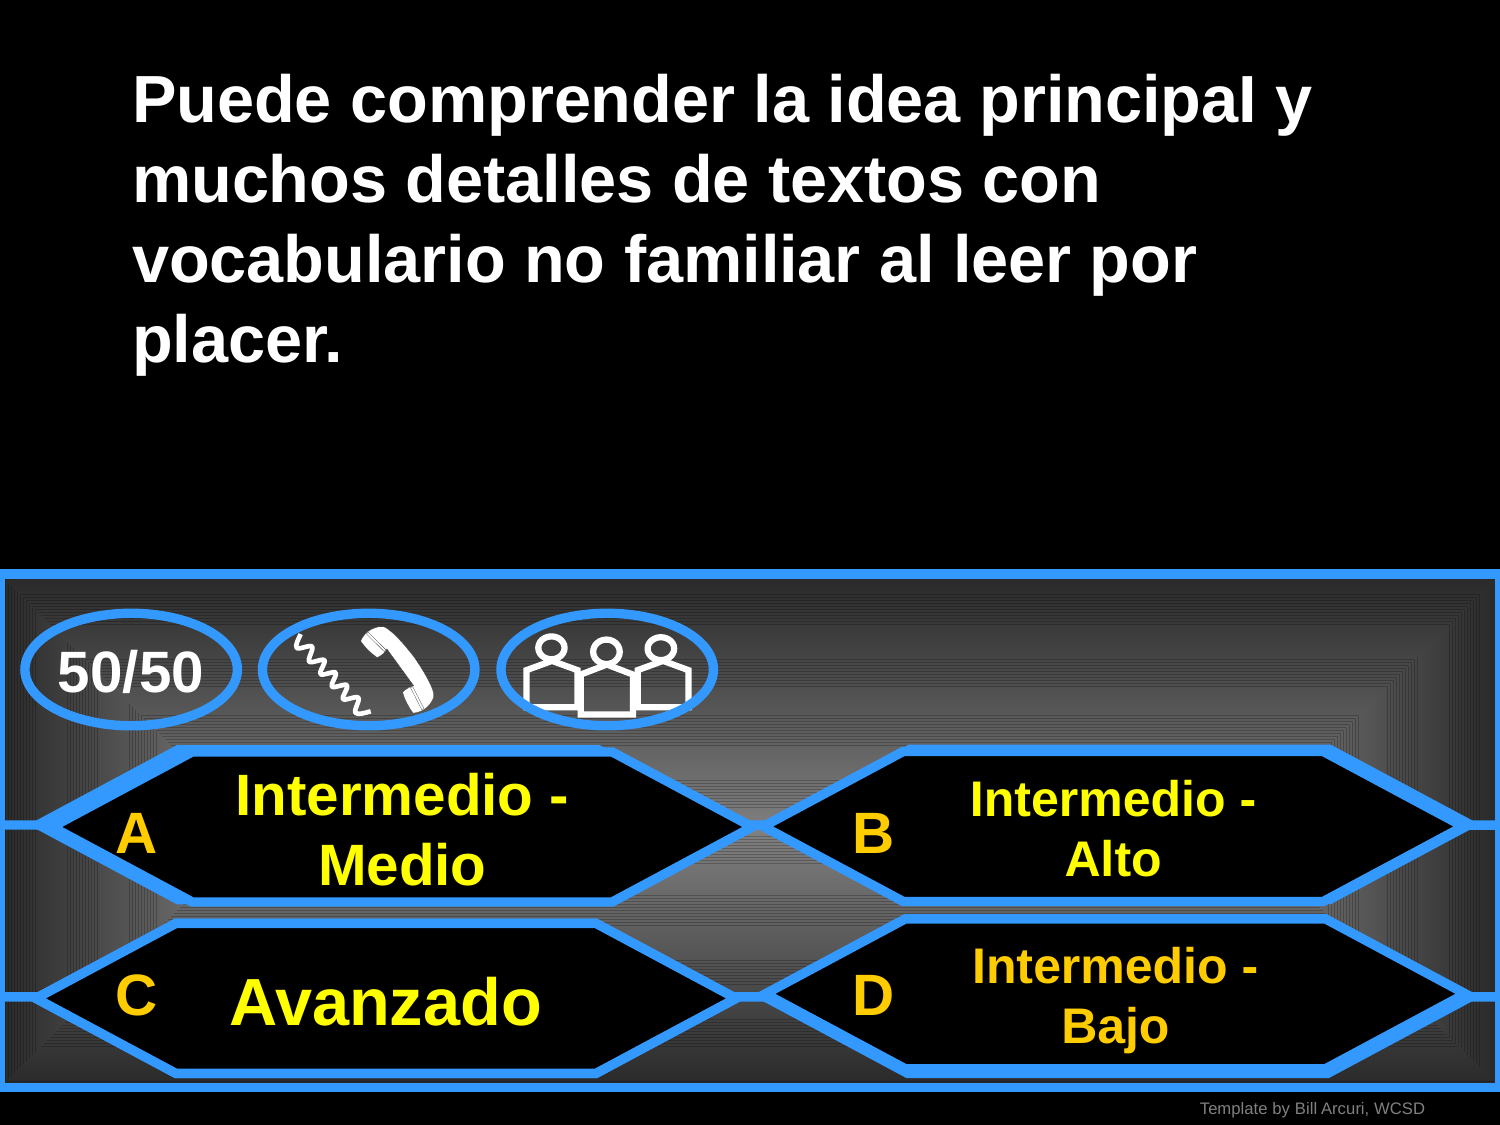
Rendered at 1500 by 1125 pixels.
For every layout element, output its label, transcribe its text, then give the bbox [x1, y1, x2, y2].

title Puede comprender la idea principaI y muchos detalles de textos con vocabulario no familiar al leer por placer. [116, 121, 1393, 310]
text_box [526, 636, 689, 715]
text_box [0, 573, 1500, 1088]
slide_number Template by Bill Arcuri, WCSD [1052, 1096, 1441, 1125]
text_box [324, 624, 435, 730]
